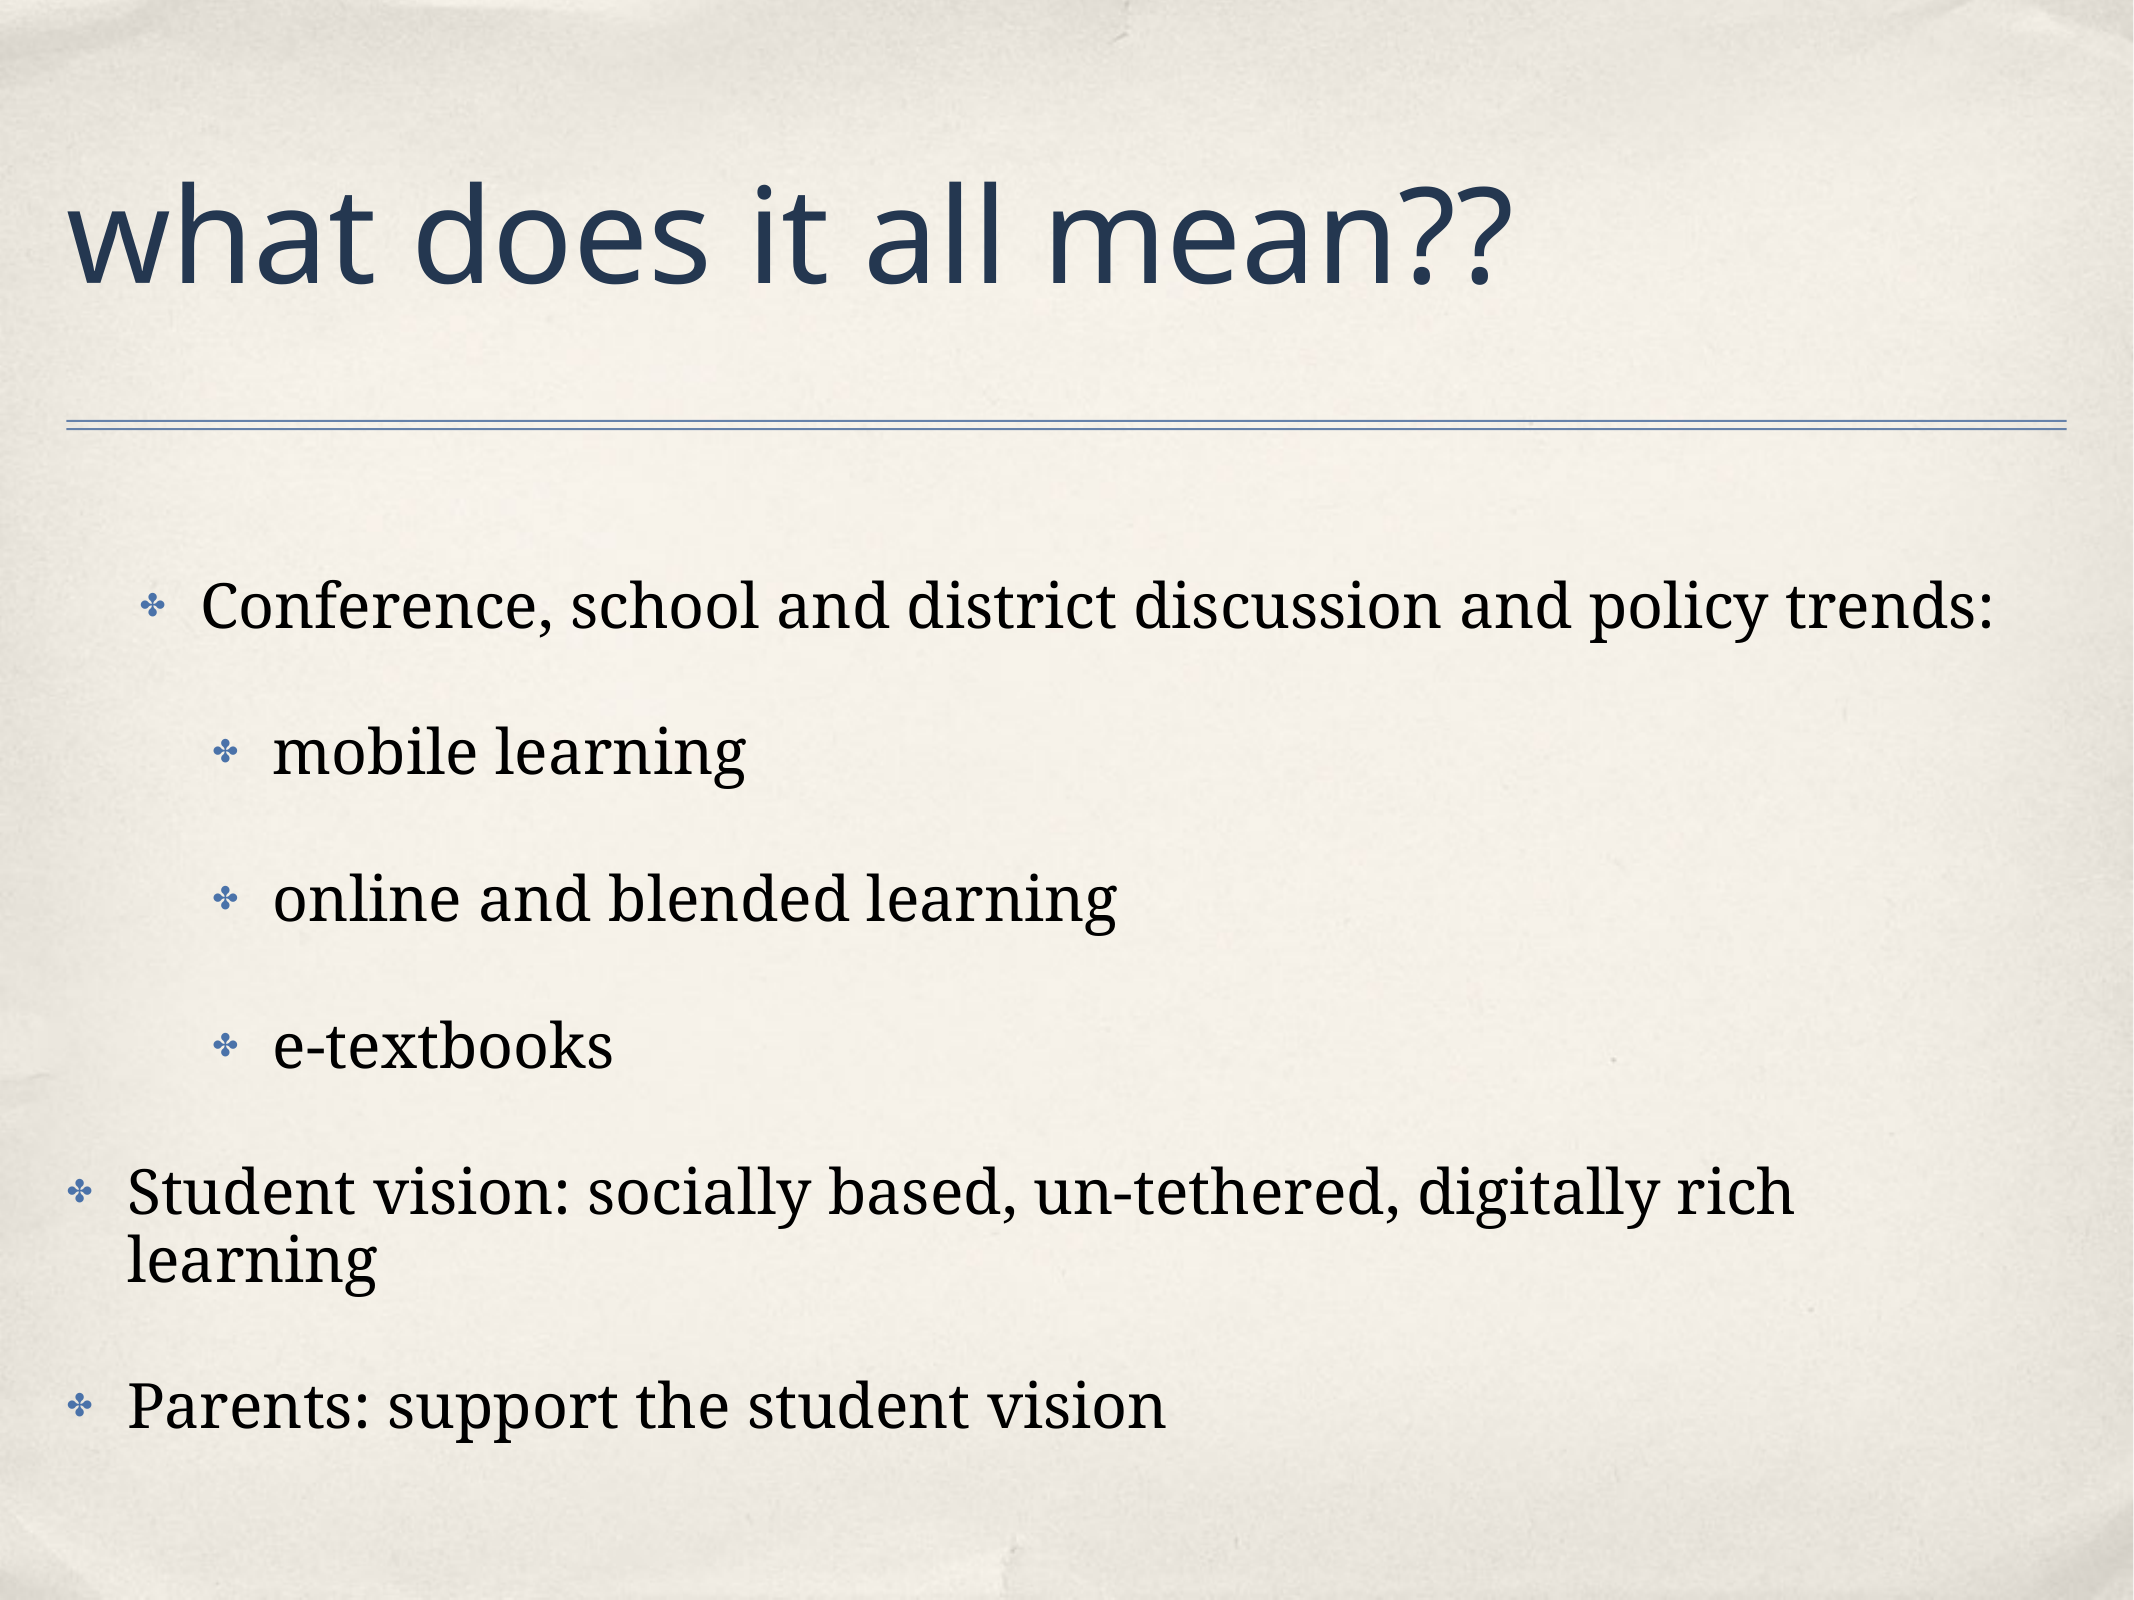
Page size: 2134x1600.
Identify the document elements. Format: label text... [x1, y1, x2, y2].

list Conference, school and district discussion and policy trends: mobile learning online and blended learning e-textbooks Student vision: socially based, un-tethered, digitally rich learning Parents: support the student vision [57, 489, 2076, 1528]
picture [0, 0, 2134, 1600]
title what does it all mean?? [57, 72, 2076, 409]
